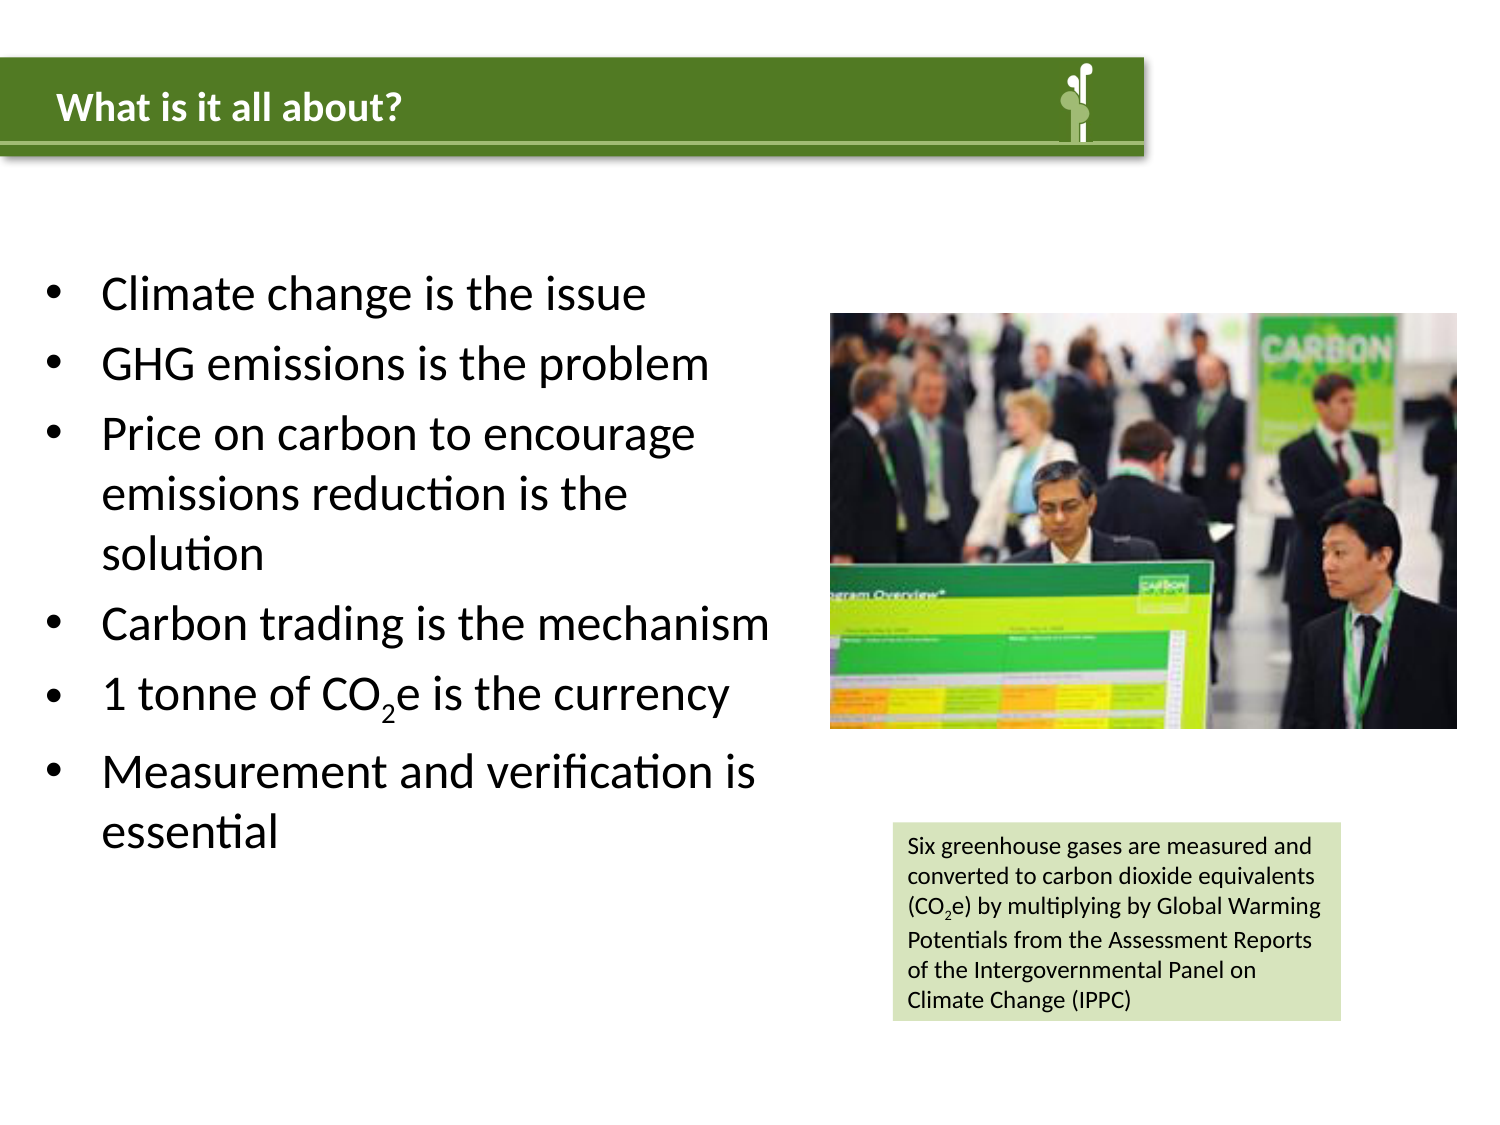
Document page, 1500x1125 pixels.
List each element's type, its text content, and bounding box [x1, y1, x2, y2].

text_box Climate change is the issue GHG emissions is the problem Price on carbon to encourage emissions reduction is the solution Carbon trading is the mechanism 1 tonne of CO2e is the currency Measurement and verification is essential [30, 253, 818, 789]
picture [830, 312, 1458, 729]
text_box What is it all about? [40, 70, 984, 139]
text_box Six greenhouse gases are measured and converted to carbon dioxide equivalents (CO2e) by multiplying by Global Warming Potentials from the Assessment Reports of the Intergovernmental Panel on Climate Change (IPPC) [892, 822, 1341, 1021]
picture [1059, 61, 1094, 142]
text_box [0, 55, 1146, 159]
